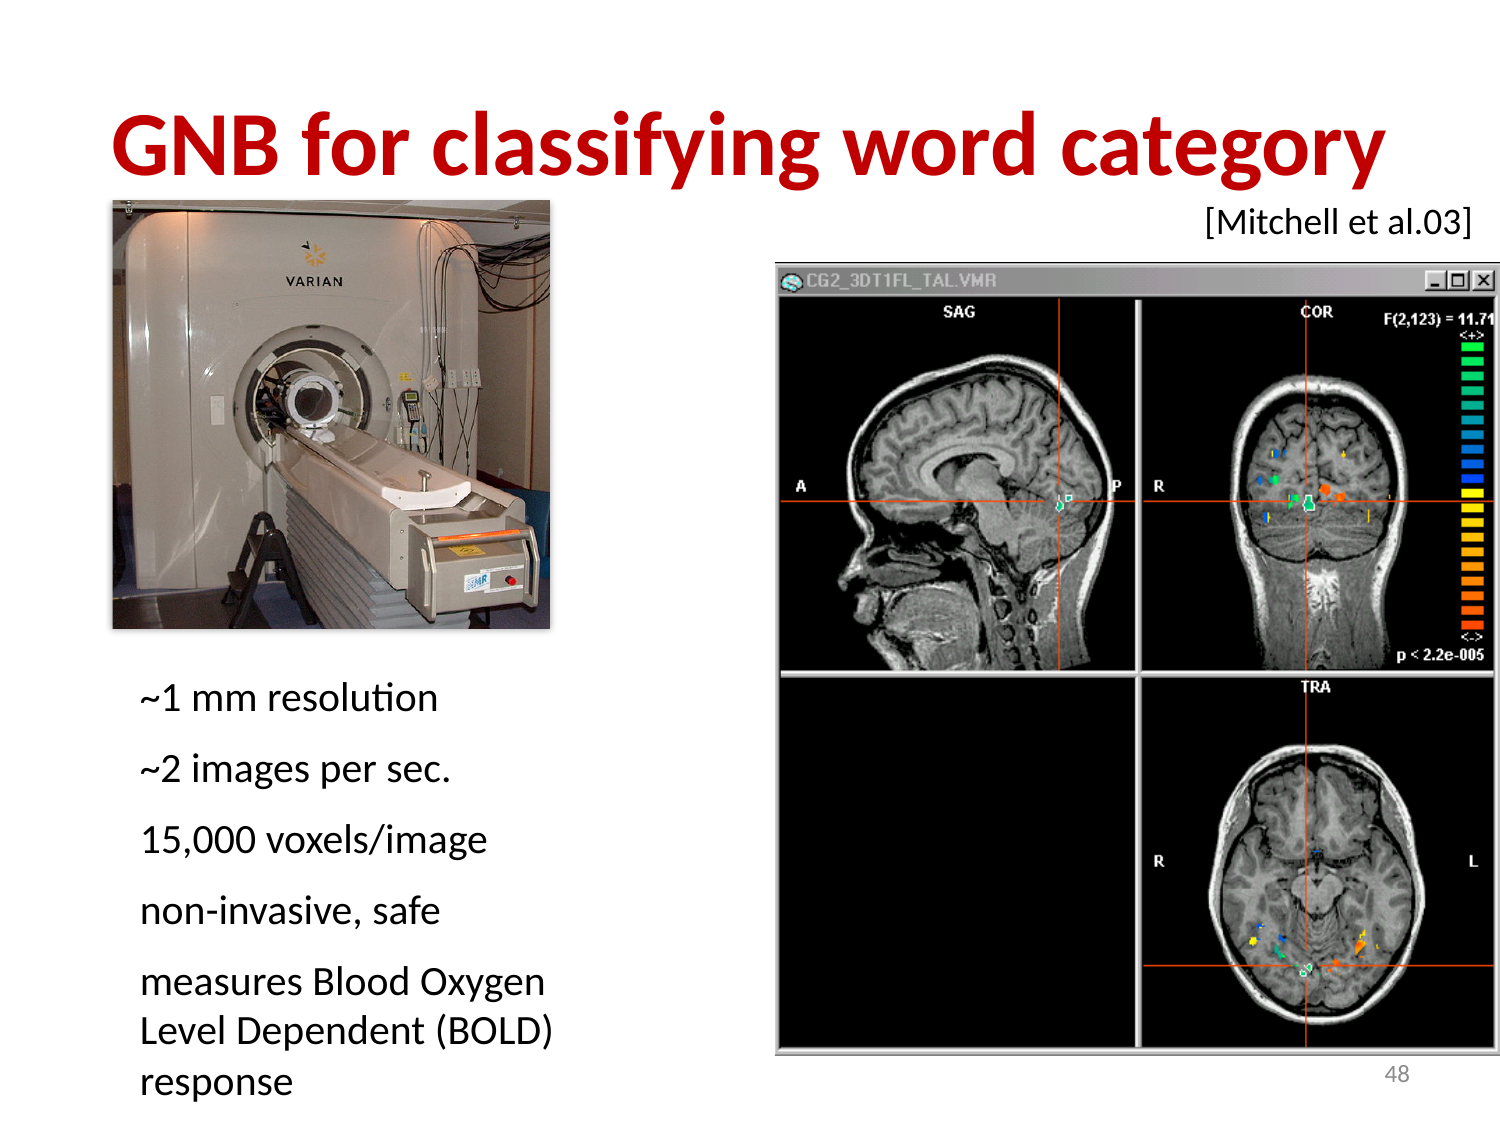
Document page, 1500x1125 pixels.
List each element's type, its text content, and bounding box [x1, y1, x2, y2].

slide_number 48 [1074, 1064, 1425, 1103]
title GNB for classifying word category [75, 45, 1425, 233]
picture [774, 262, 1500, 1056]
text_box [Mitchell et al.03] [1189, 189, 1489, 250]
text_box ~1 mm resolution ~2 images per sec. 15,000 voxels/image non-invasive, safe measures Blood Oxygen Level Dependent (BOLD) response [125, 662, 613, 1111]
picture [112, 199, 551, 629]
